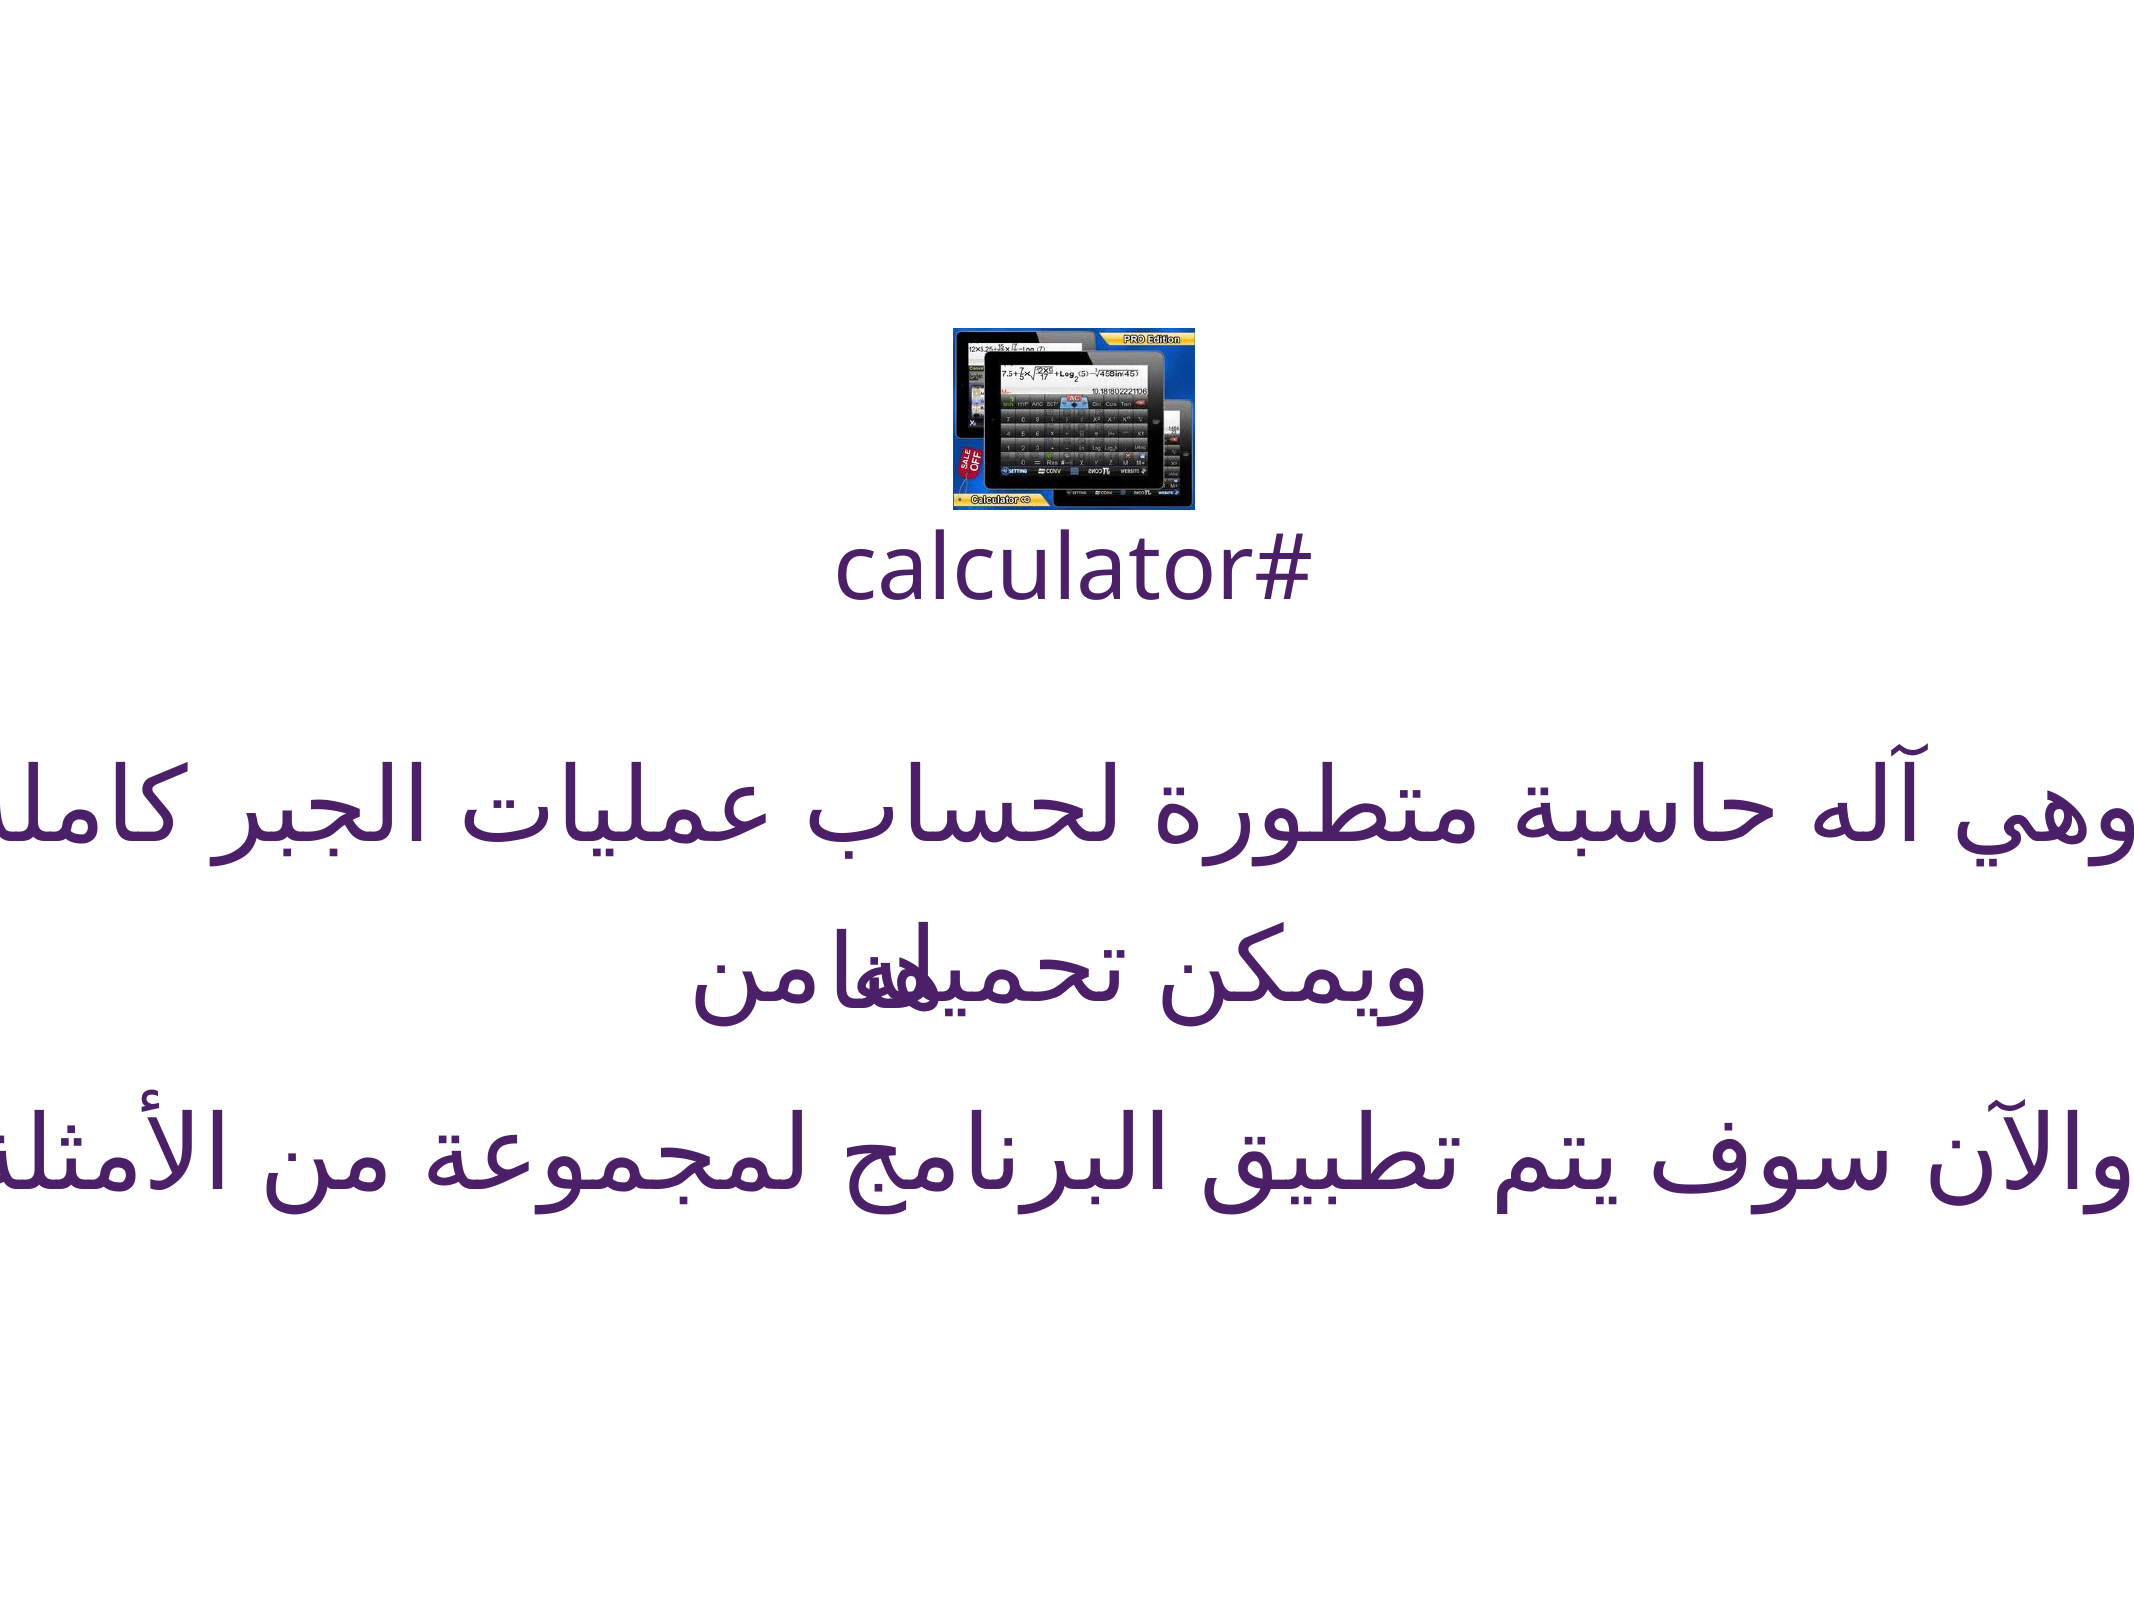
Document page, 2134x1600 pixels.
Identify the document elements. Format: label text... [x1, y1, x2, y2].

text_box ويمكن تحميله من [680, 889, 1468, 1031]
picture [953, 328, 1195, 510]
text_box والآن سوف يتم تطبيق البرنامج لمجموعة من الأمثلة [0, 1077, 2134, 1219]
text_box calculator# [825, 499, 1323, 626]
text_box وهي آله حاسبة متطورة لحساب عمليات الجبر كاملة [0, 729, 2134, 871]
text_box هنا [819, 895, 955, 1038]
